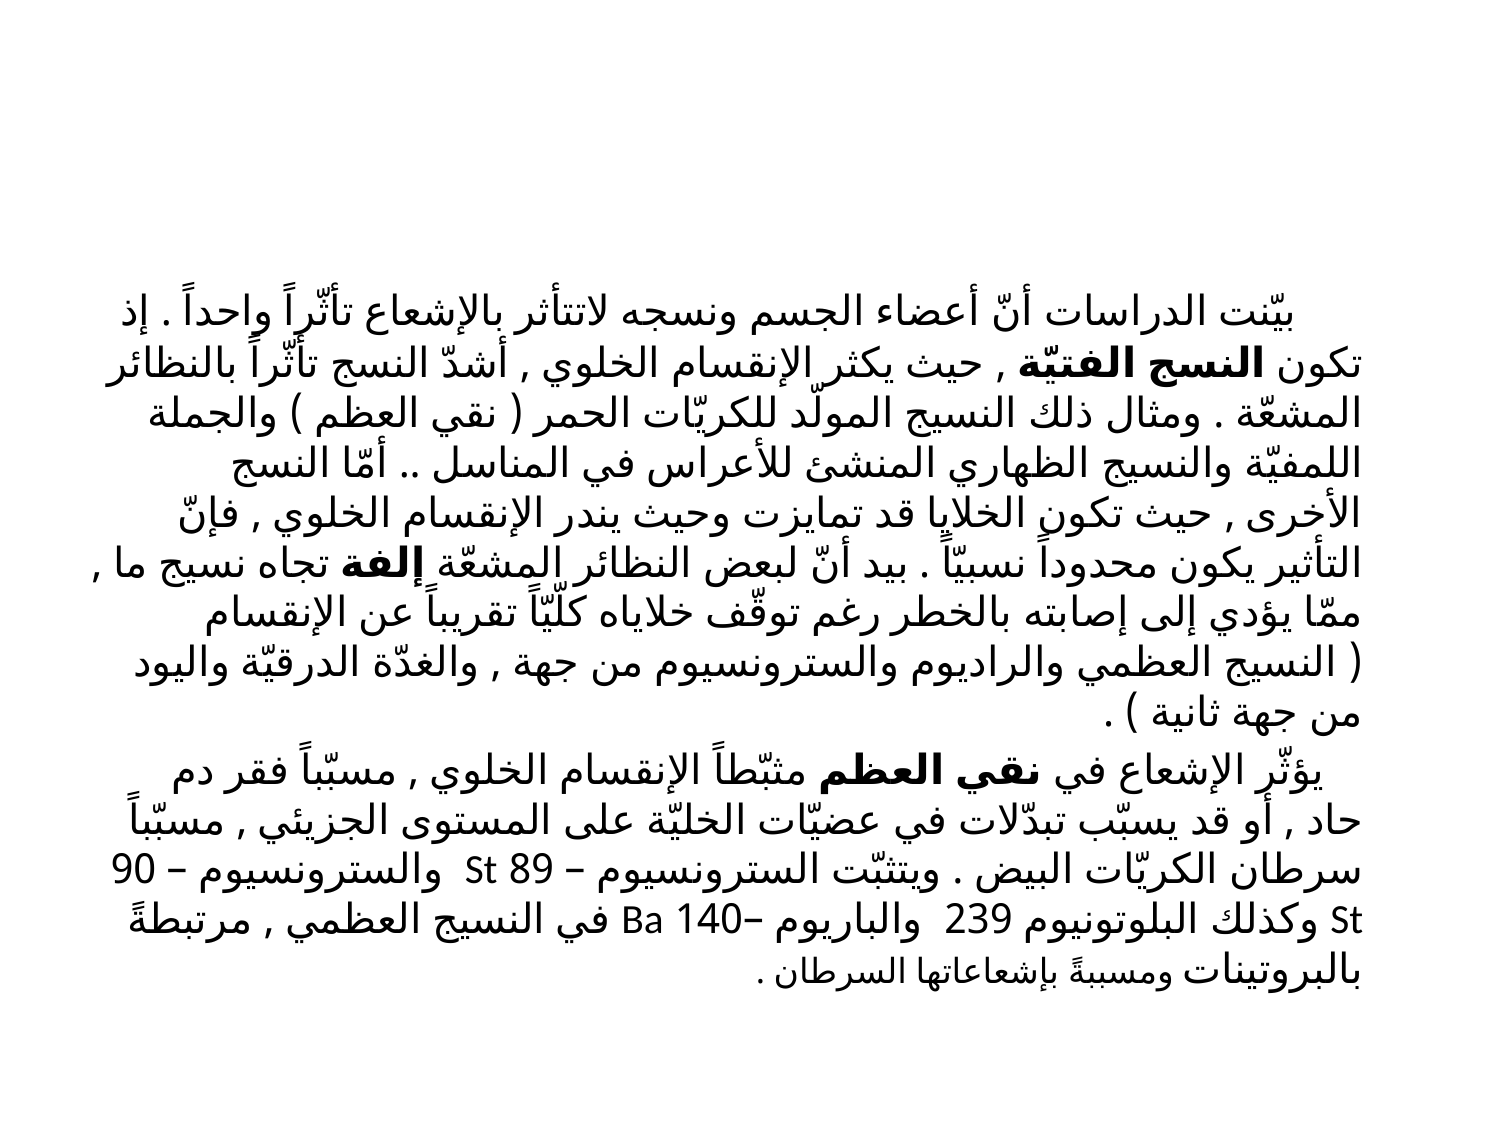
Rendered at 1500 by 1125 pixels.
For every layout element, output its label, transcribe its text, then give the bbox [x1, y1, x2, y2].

list بيّنت الدراسات أنّ أعضاء الجسم ونسجه لاتتأثر بالإشعاع تأثّراً واحداً . إذ تكون النسج الفتيّة , حيث يكثر الإنقسام الخلوي , أشدّ النسج تأثّراً بالنظائر المشعّة . ومثال ذلك النسيج المولّد للكريّات الحمر ( نقي العظم ) والجملة اللمفيّة والنسيج الظهاري المنشئ للأعراس في المناسل .. أمّا النسج الأخرى , حيث تكون الخلايا قد تمايزت وحيث يندر الإنقسام الخلوي , فإنّ التأثير يكون محدوداً نسبيّاً . بيد أنّ لبعض النظائر المشعّة إلفة تجاه نسيج ما , ممّا يؤدي إلى إصابته بالخطر رغم توقّف خلاياه كلّيّاً تقريباً عن الإنقسام ( النسيج العظمي والراديوم والسترونسيوم من جهة , والغدّة الدرقيّة واليود من جهة ثانية ) . يؤثّر الإشعاع في نقي العظم مثبّطاً الإنقسام الخلوي , مسبّباً فقر دم حاد , أو قد يسبّب تبدّلات في عضيّات الخليّة على المستوى الجزيئي , مسبّباً سرطان الكريّات البيض . ويتثبّت السترونسيوم – 89 St والسترونسيوم – 90 St وكذلك البلوتونيوم 239 والباريوم –140 Ba في النسيج العظمي , مرتبطةً بالبروتينات ومسببةً بإشعاعاتها السرطان . [75, 262, 1425, 1005]
